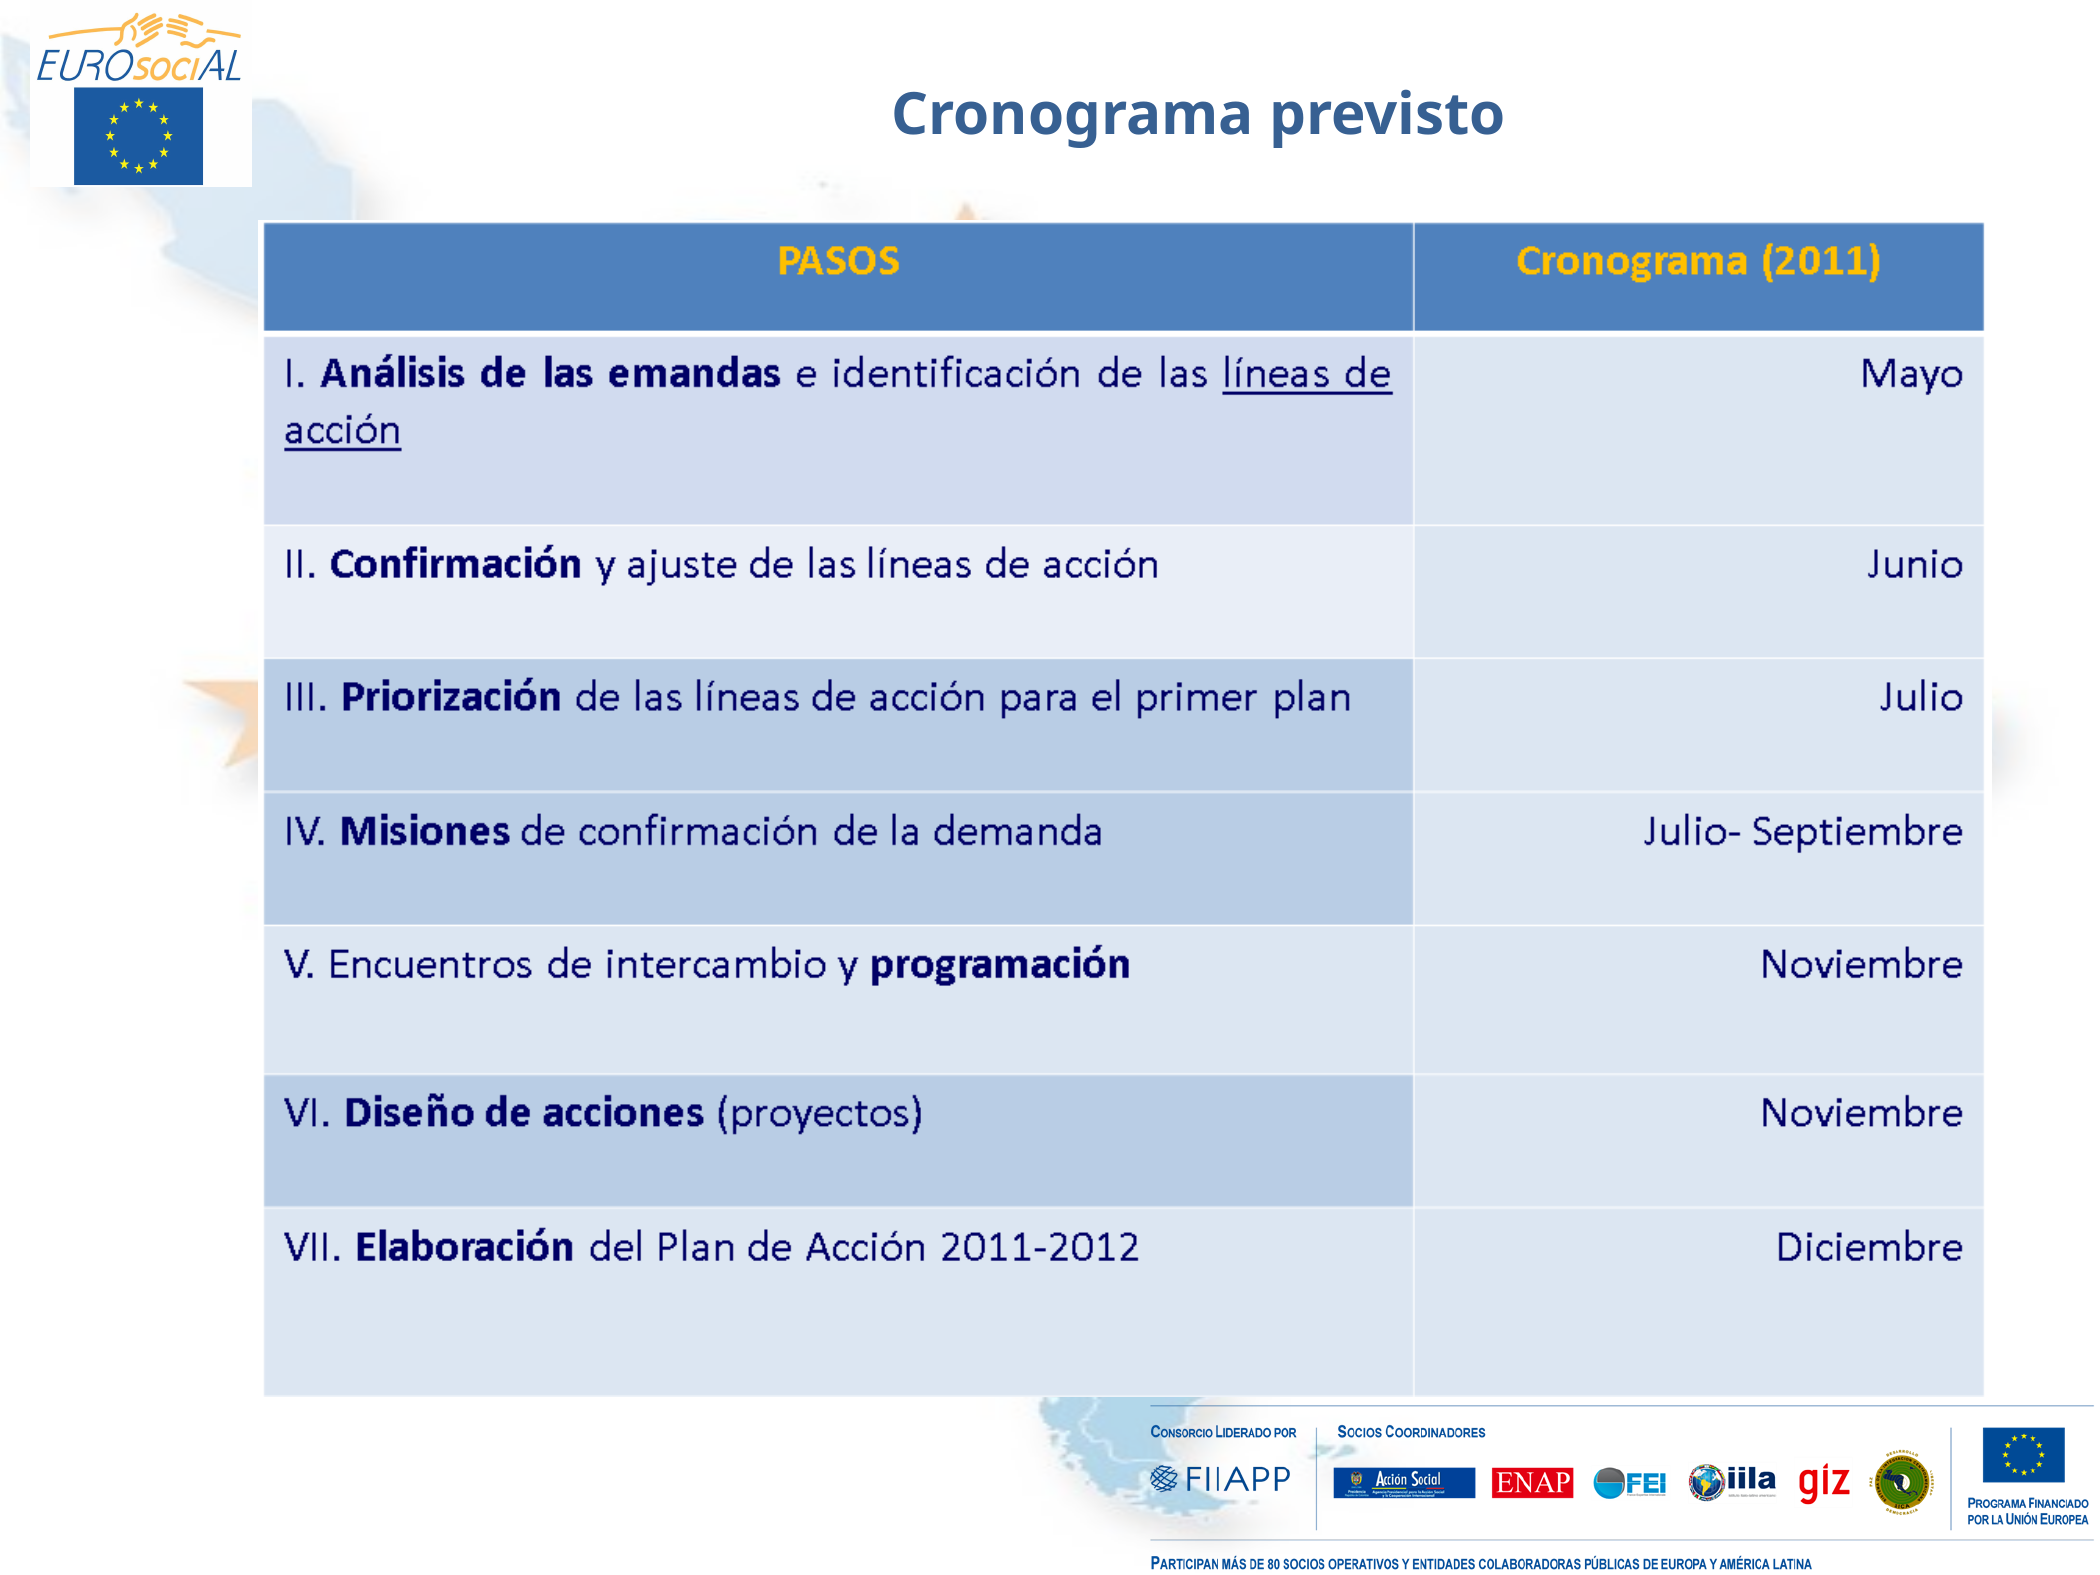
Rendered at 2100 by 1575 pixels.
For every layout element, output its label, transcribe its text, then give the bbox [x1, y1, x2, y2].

text_box Cronograma previsto [338, 65, 2059, 157]
picture [258, 220, 1992, 1398]
picture [1150, 1400, 2100, 1575]
